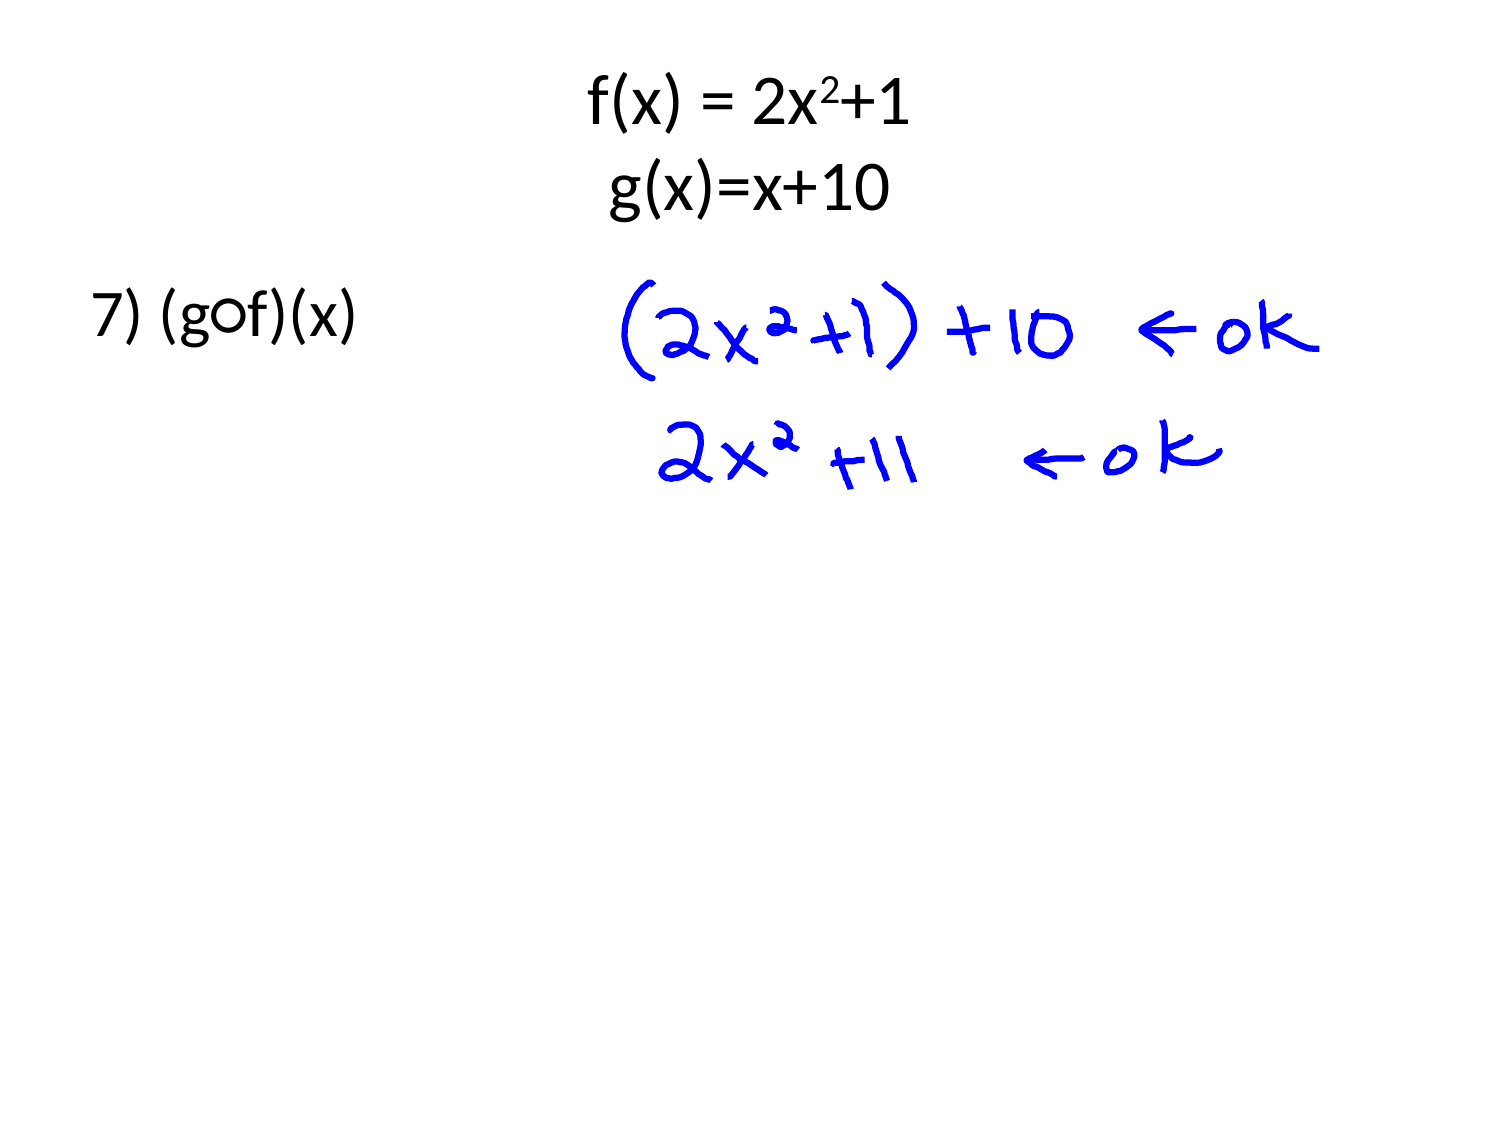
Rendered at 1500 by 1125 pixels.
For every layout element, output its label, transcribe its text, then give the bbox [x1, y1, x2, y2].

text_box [624, 282, 1320, 490]
list 7) (g○f)(x) [75, 262, 1425, 1005]
title f(x) = 2x2+1 g(x)=x+10 [75, 45, 1425, 233]
